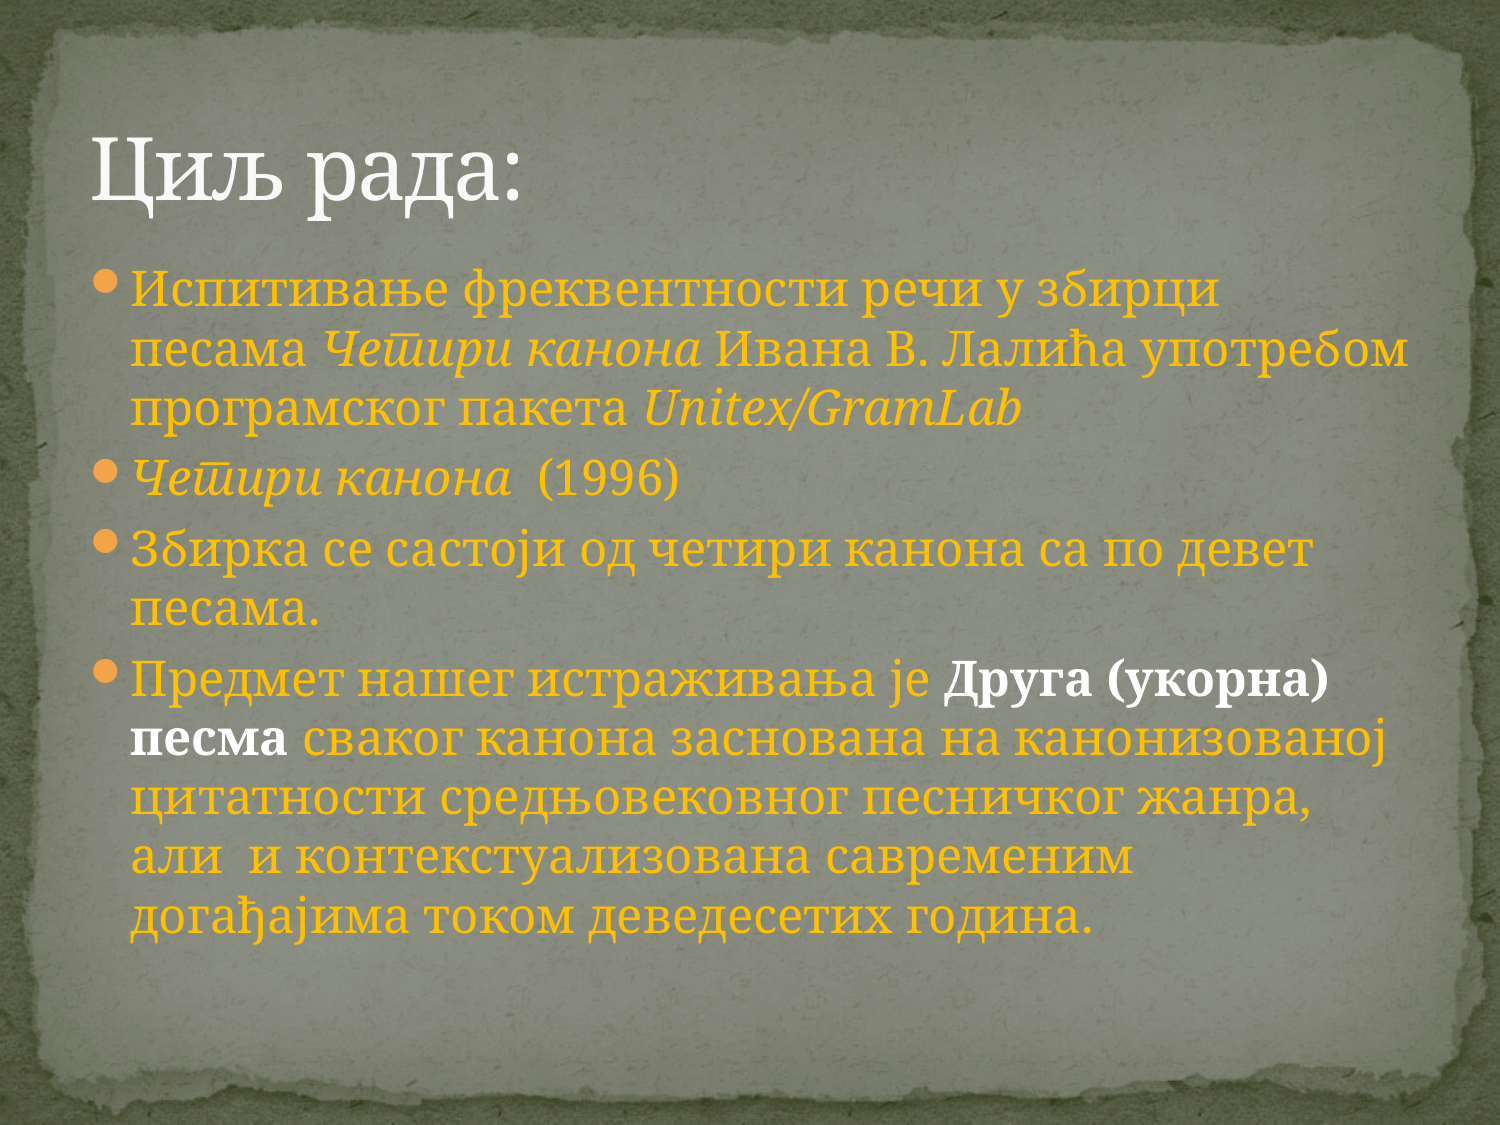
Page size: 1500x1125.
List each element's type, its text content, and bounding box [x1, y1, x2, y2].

list Испитивање фреквентности речи у збирци песама Четири канона Ивана В. Лалића употребом програмског пакета Unitex/GramLab Четири канона (1996) Збирка се састоји од четири канона са по девет песама. Предмет нашег истраживања је Друга (укорна) песма сваког канона заснованa на канонизованој цитатности средњовековног песничког жанра, али и контекстуализованa савременим догађајима током деведесетих година. [75, 249, 1425, 1000]
title Циљ рада: [74, 24, 1425, 225]
